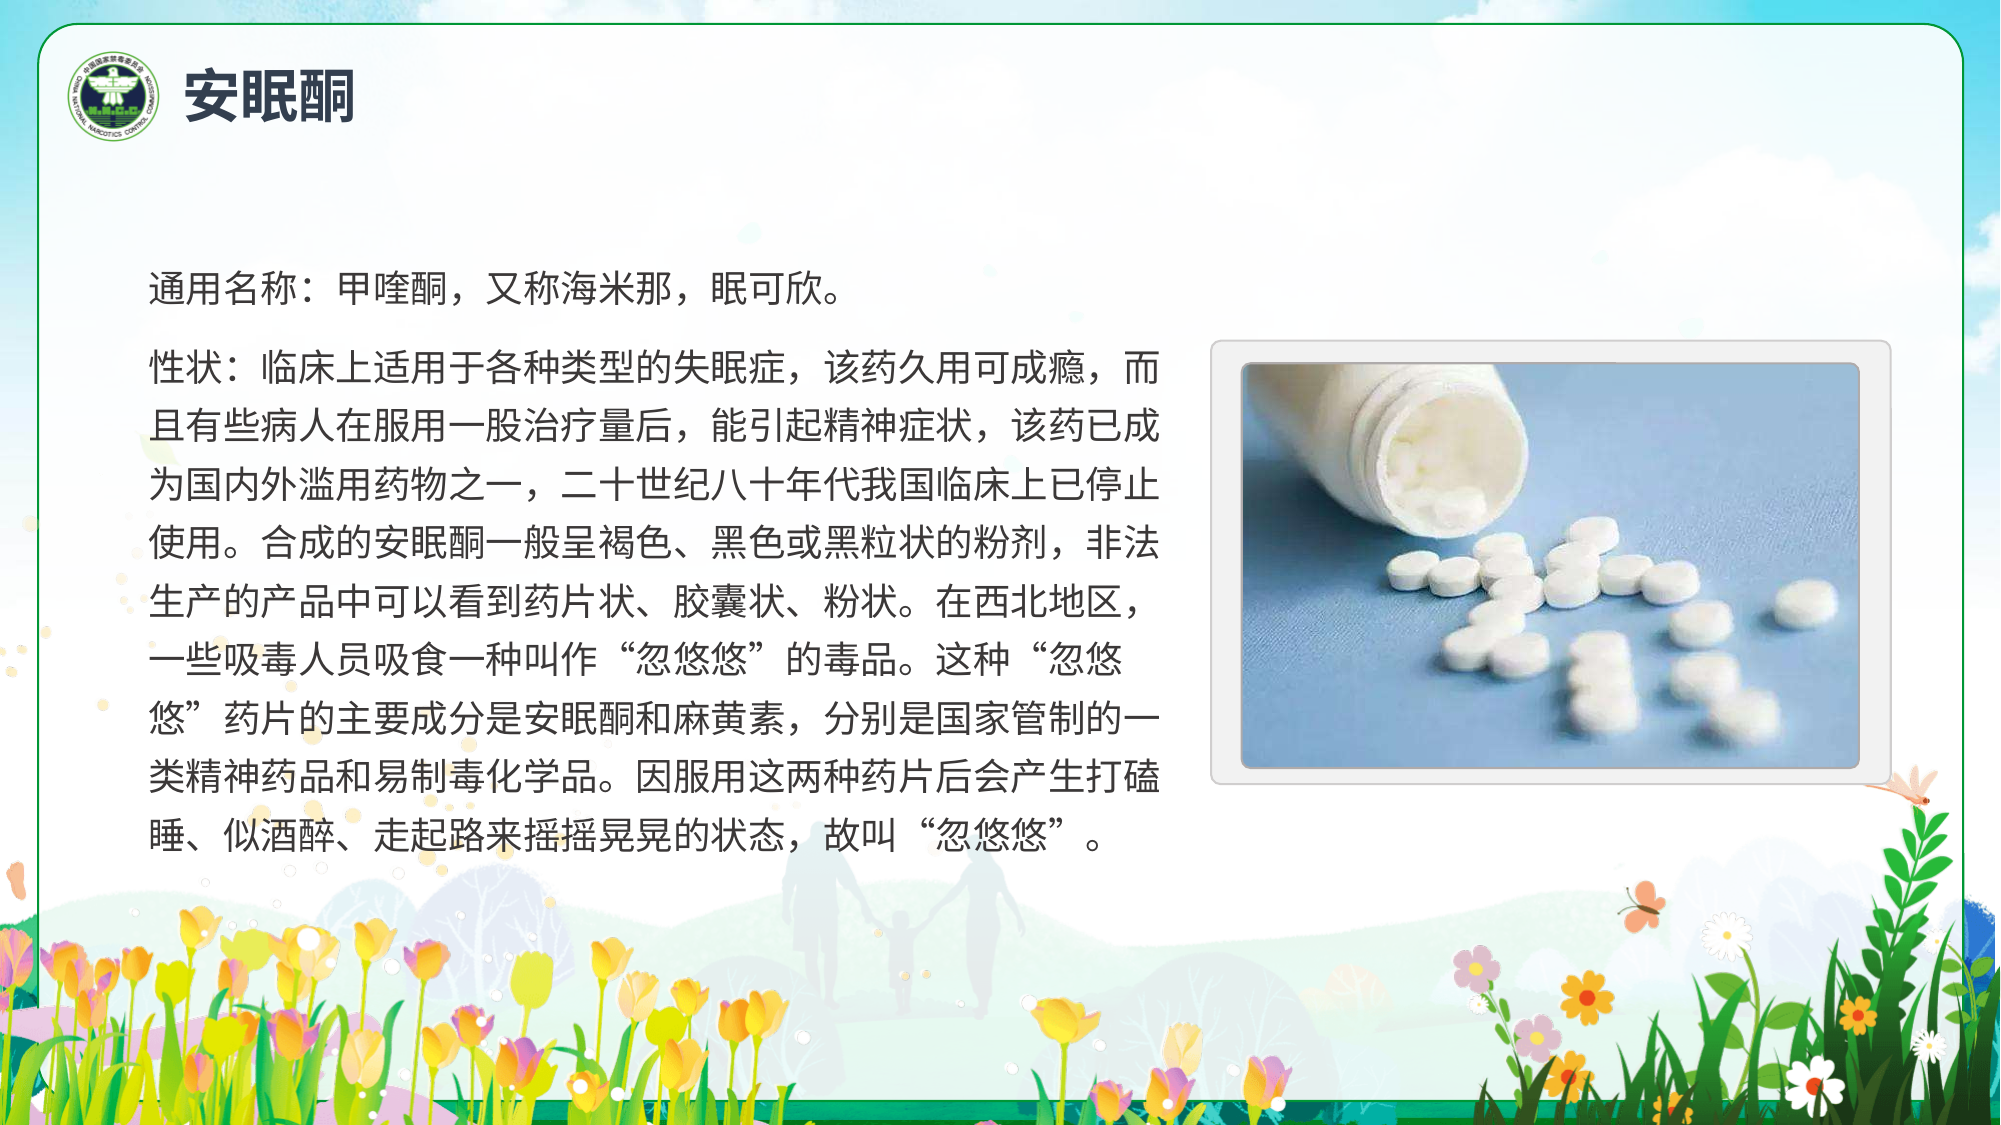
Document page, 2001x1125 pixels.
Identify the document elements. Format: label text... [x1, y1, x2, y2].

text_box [1211, 340, 1891, 785]
text_box 通用名称：甲喹酮，又称海米那，眠可欣。 性状：临床上适用于各种类型的失眠症，该药久用可成瘾，而且有些病人在服用一股治疗量后，能引起精神症状，该药已成为国内外滥用药物之一，二十世纪八十年代我国临床上已停止使用。合成的安眠酮一般呈褐色、黑色或黑粒状的粉剂，非法生产的产品中可以看到药片状、胶囊状、粉状。在西北地区，一些吸毒人员吸食一种叫作“忽悠悠”的毒品。这种“忽悠悠”药片的主要成分是安眠酮和麻黄素，分别是国家管制的一类精神药品和易制毒化学品。因服用这两种药片后会产生打磕睡、似酒醉、走起路来摇摇晃晃的状态，故叫“忽悠悠”。 [133, 243, 1185, 960]
picture [0, 0, 2001, 1125]
text_box 安眠酮 [167, 51, 1099, 138]
